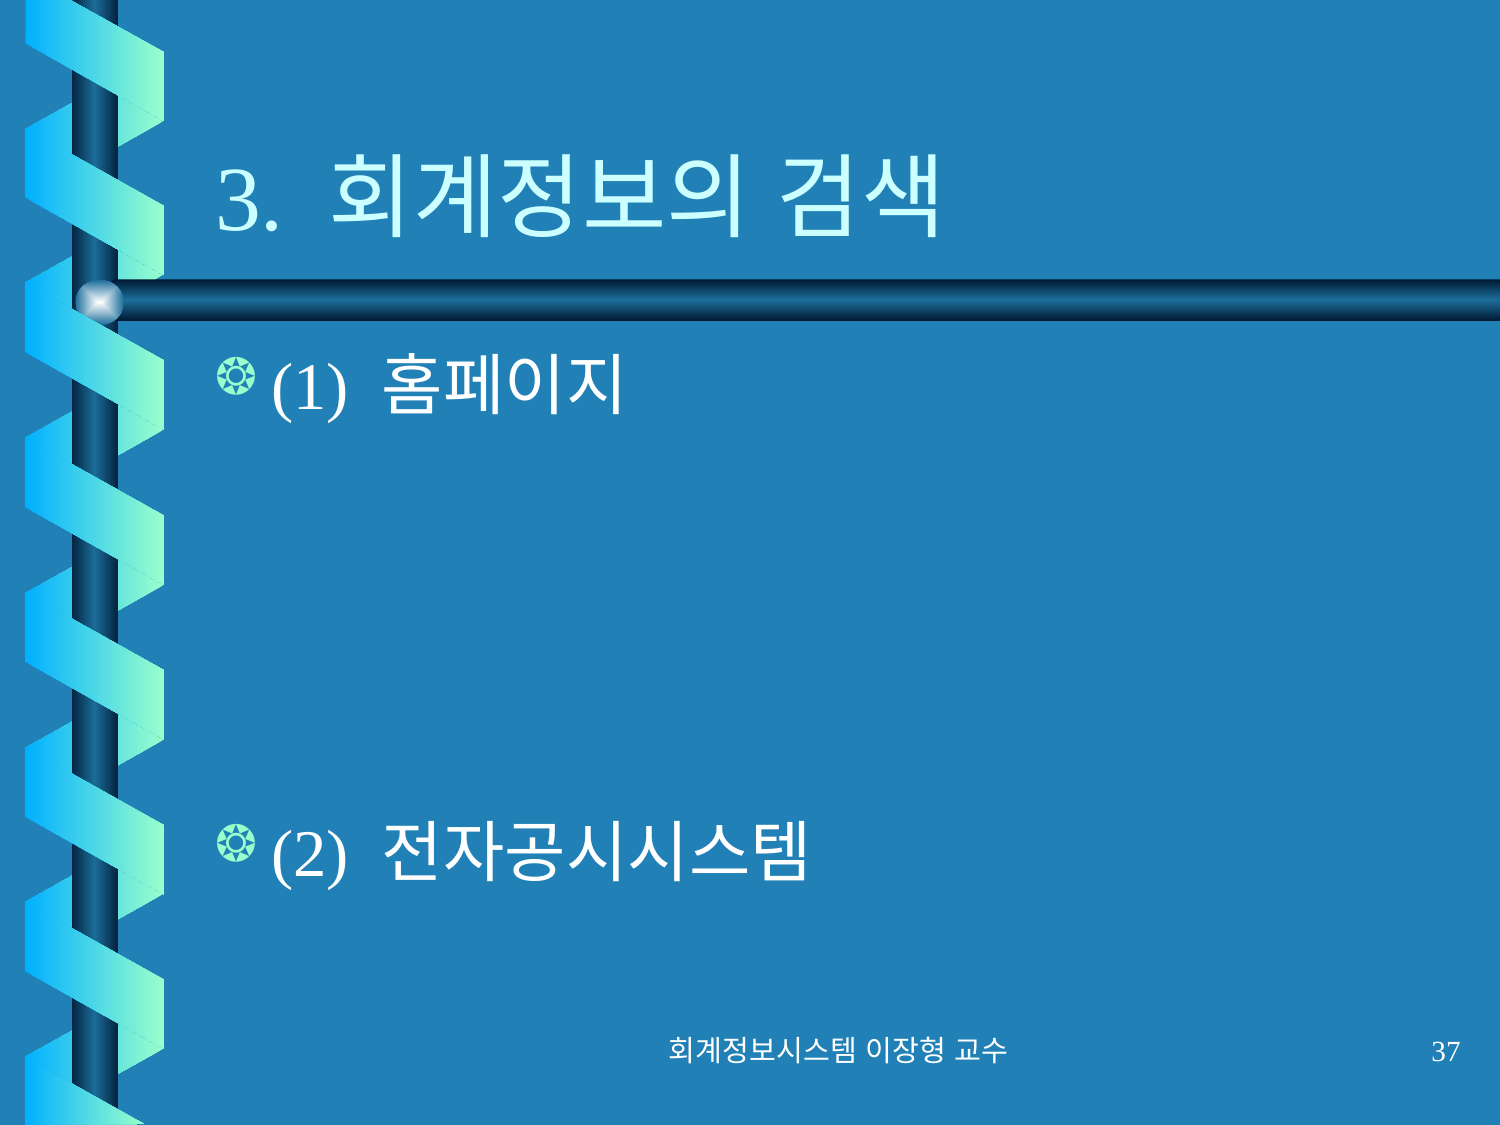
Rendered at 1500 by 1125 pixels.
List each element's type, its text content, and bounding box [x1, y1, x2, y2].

footer 회계정보시스템 이장형 교수 [600, 1024, 1077, 1101]
title 3. 회계정보의 검색 [199, 68, 1476, 257]
list (1) 홈페이지 (2) 전자공시시스템 [199, 335, 1476, 1011]
slide_number 37 [1163, 1024, 1477, 1101]
